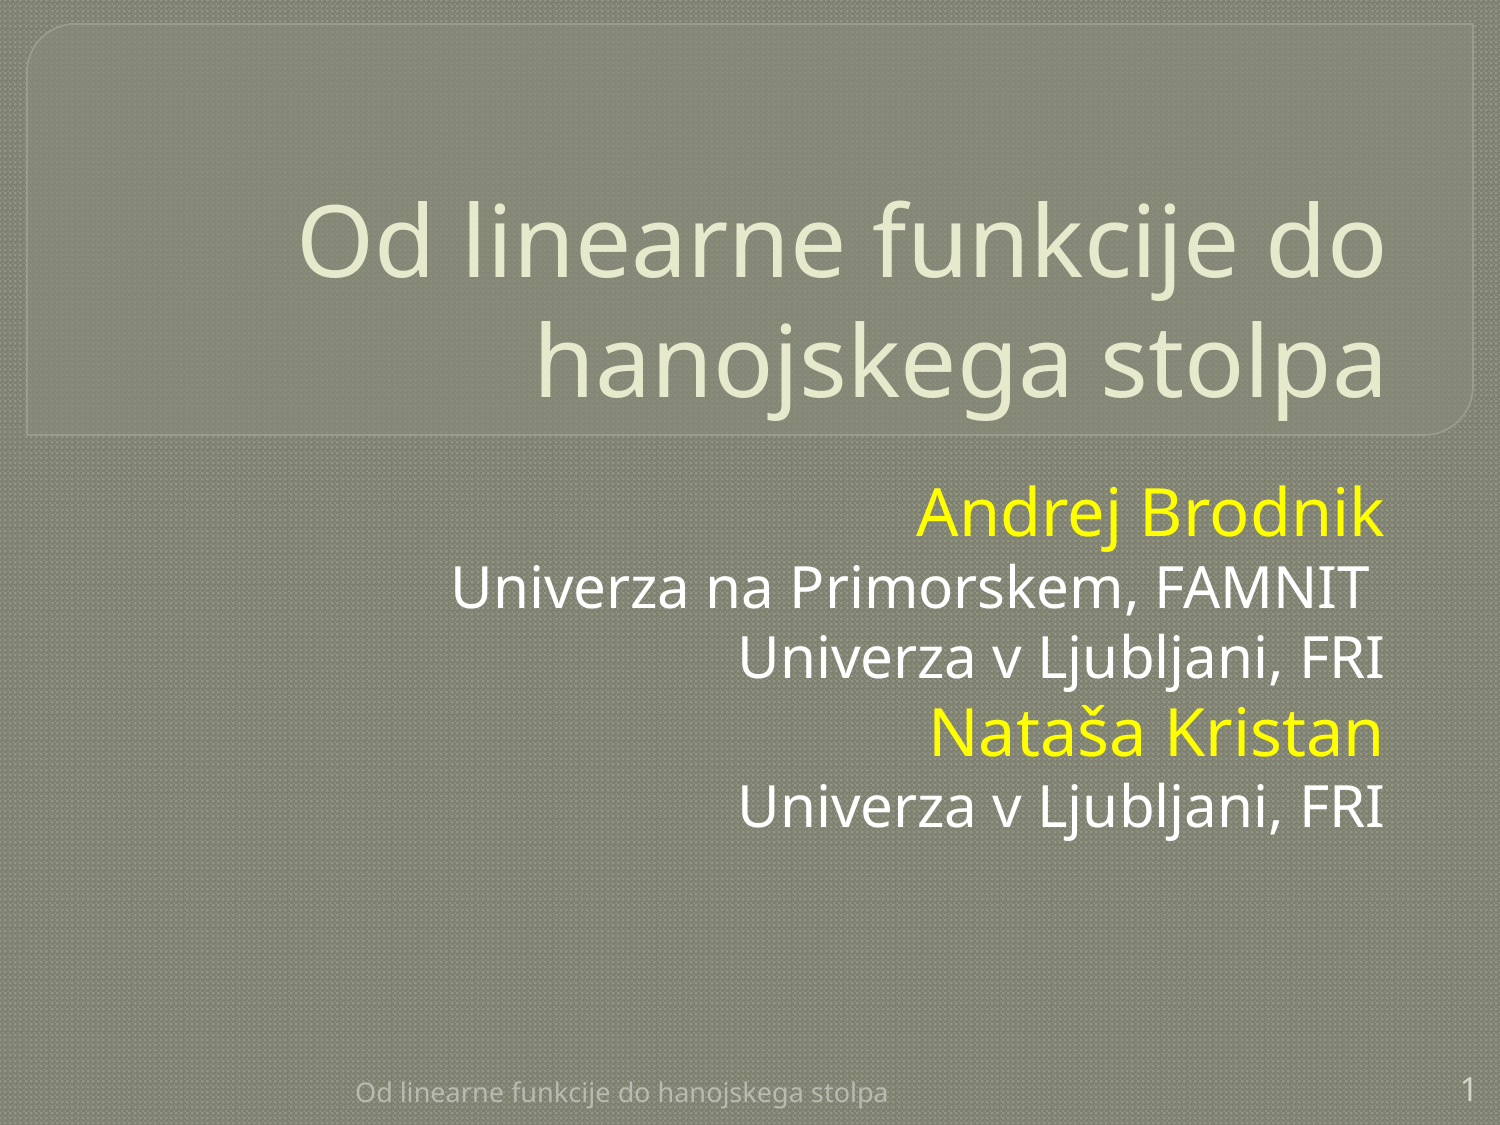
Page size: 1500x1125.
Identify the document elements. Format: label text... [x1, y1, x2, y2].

title Od linearne funkcije do hanojskega stolpa [76, 62, 1427, 425]
footer Od linearne funkcije do hanojskega stolpa [262, 1067, 904, 1113]
subtitle Andrej Brodnik Univerza na Primorskem, FAMNIT Univerza v Ljubljani, FRI Nataša Kristan Univerza v Ljubljani, FRI [350, 462, 1427, 859]
slide_number 1 [1417, 1067, 1494, 1113]
